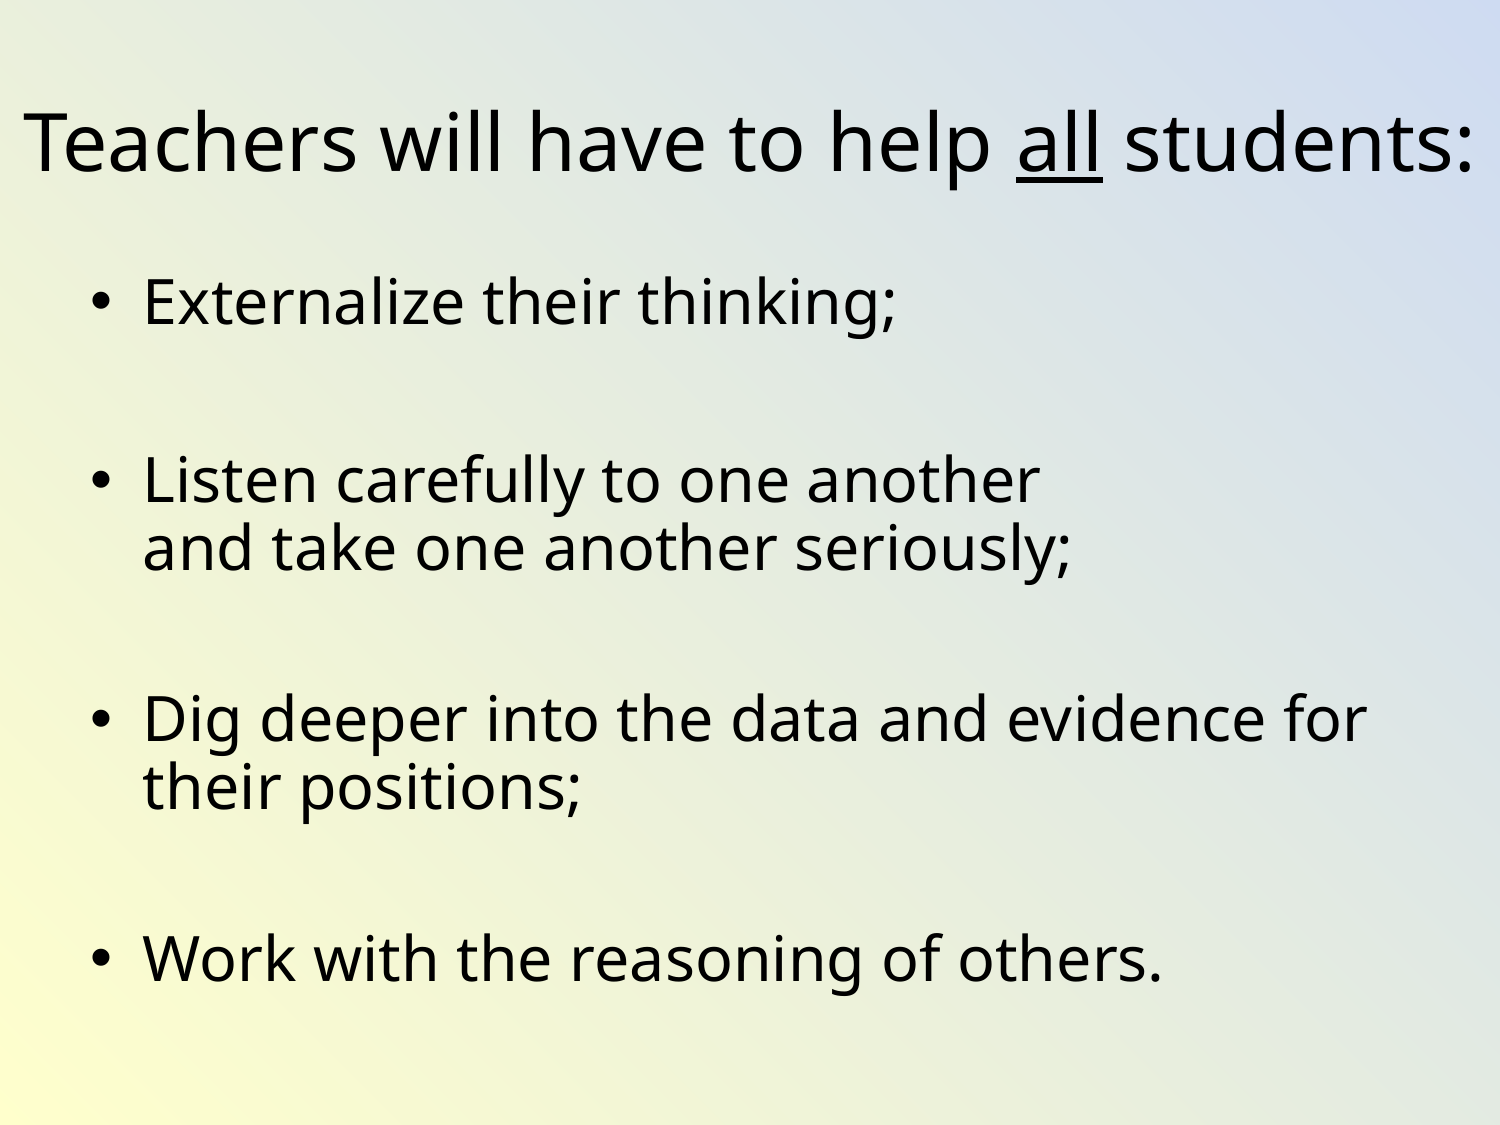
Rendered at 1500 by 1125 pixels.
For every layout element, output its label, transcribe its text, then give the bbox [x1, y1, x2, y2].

title Teachers will have to help all students: [0, 45, 1500, 233]
list Externalize their thinking; Listen carefully to one another and take one another seriously; Dig deeper into the data and evidence for their positions; Work with the reasoning of others. [75, 262, 1425, 1005]
